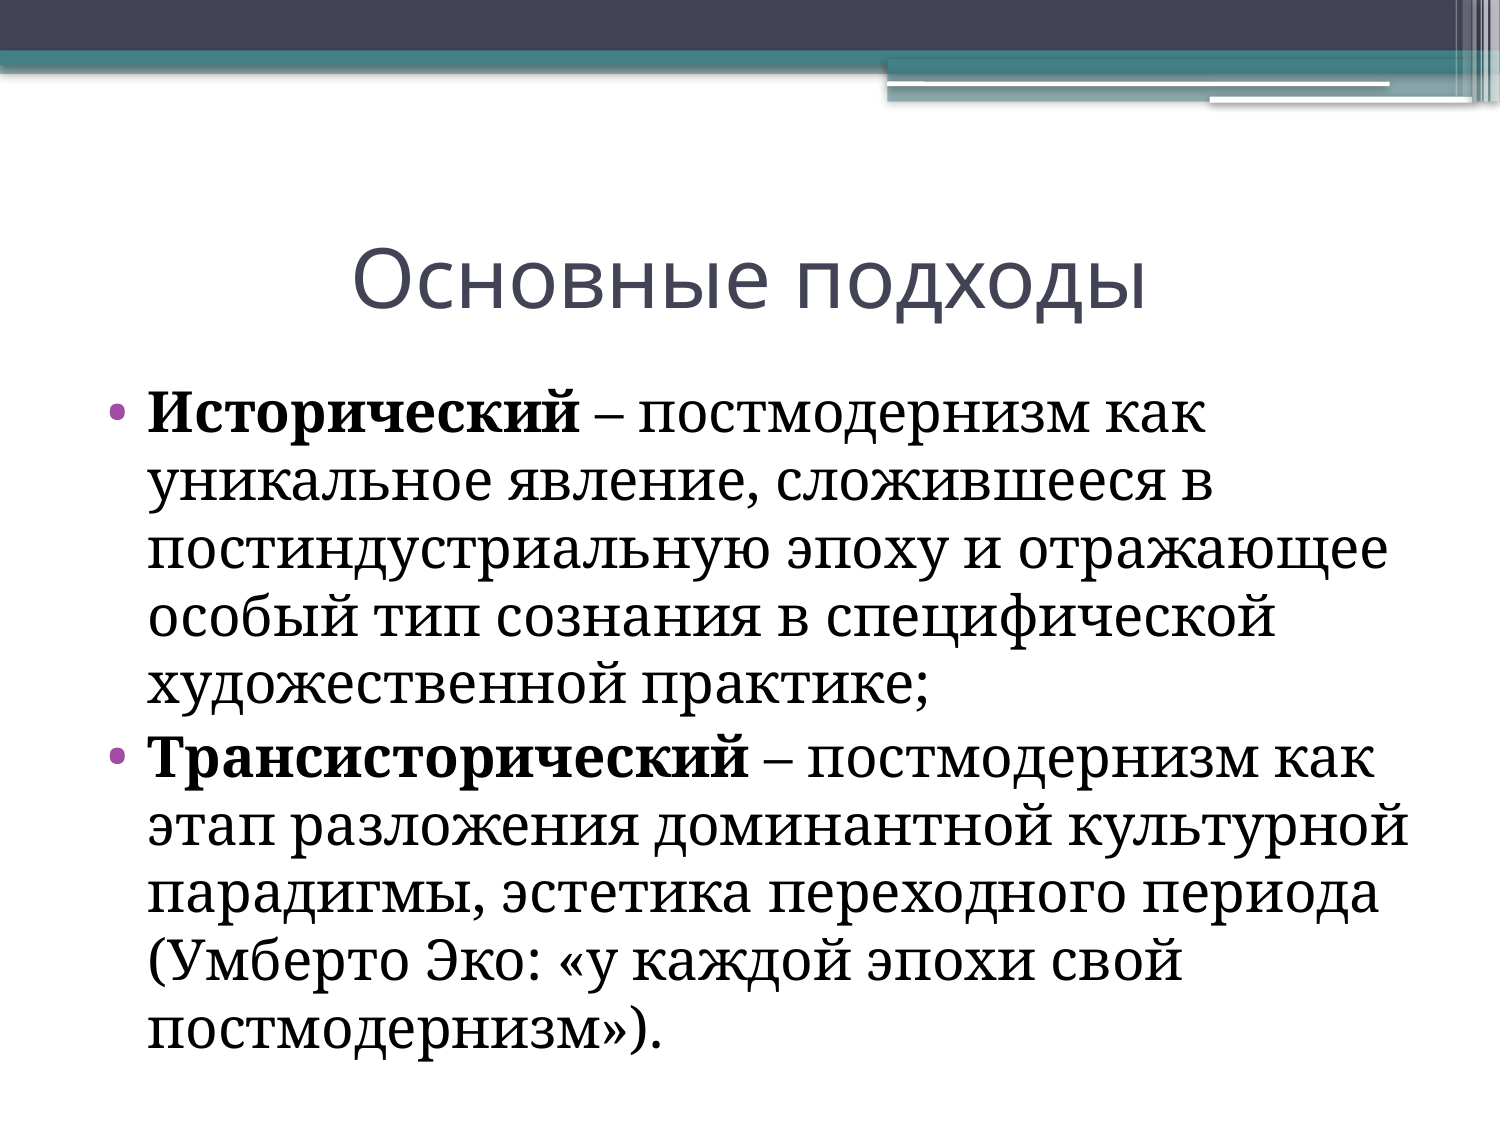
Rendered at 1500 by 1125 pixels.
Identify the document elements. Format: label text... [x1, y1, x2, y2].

title Основные подходы [75, 187, 1425, 363]
list Исторический – постмодернизм как уникальное явление, сложившееся в постиндустриальную эпоху и отражающее особый тип сознания в специфической художественной практике; Трансисторический – постмодернизм как этап разложения доминантной культурной парадигмы, эстетика переходного периода (Умберто Эко: «у каждой эпохи свой постмодернизм»). [75, 368, 1425, 1079]
